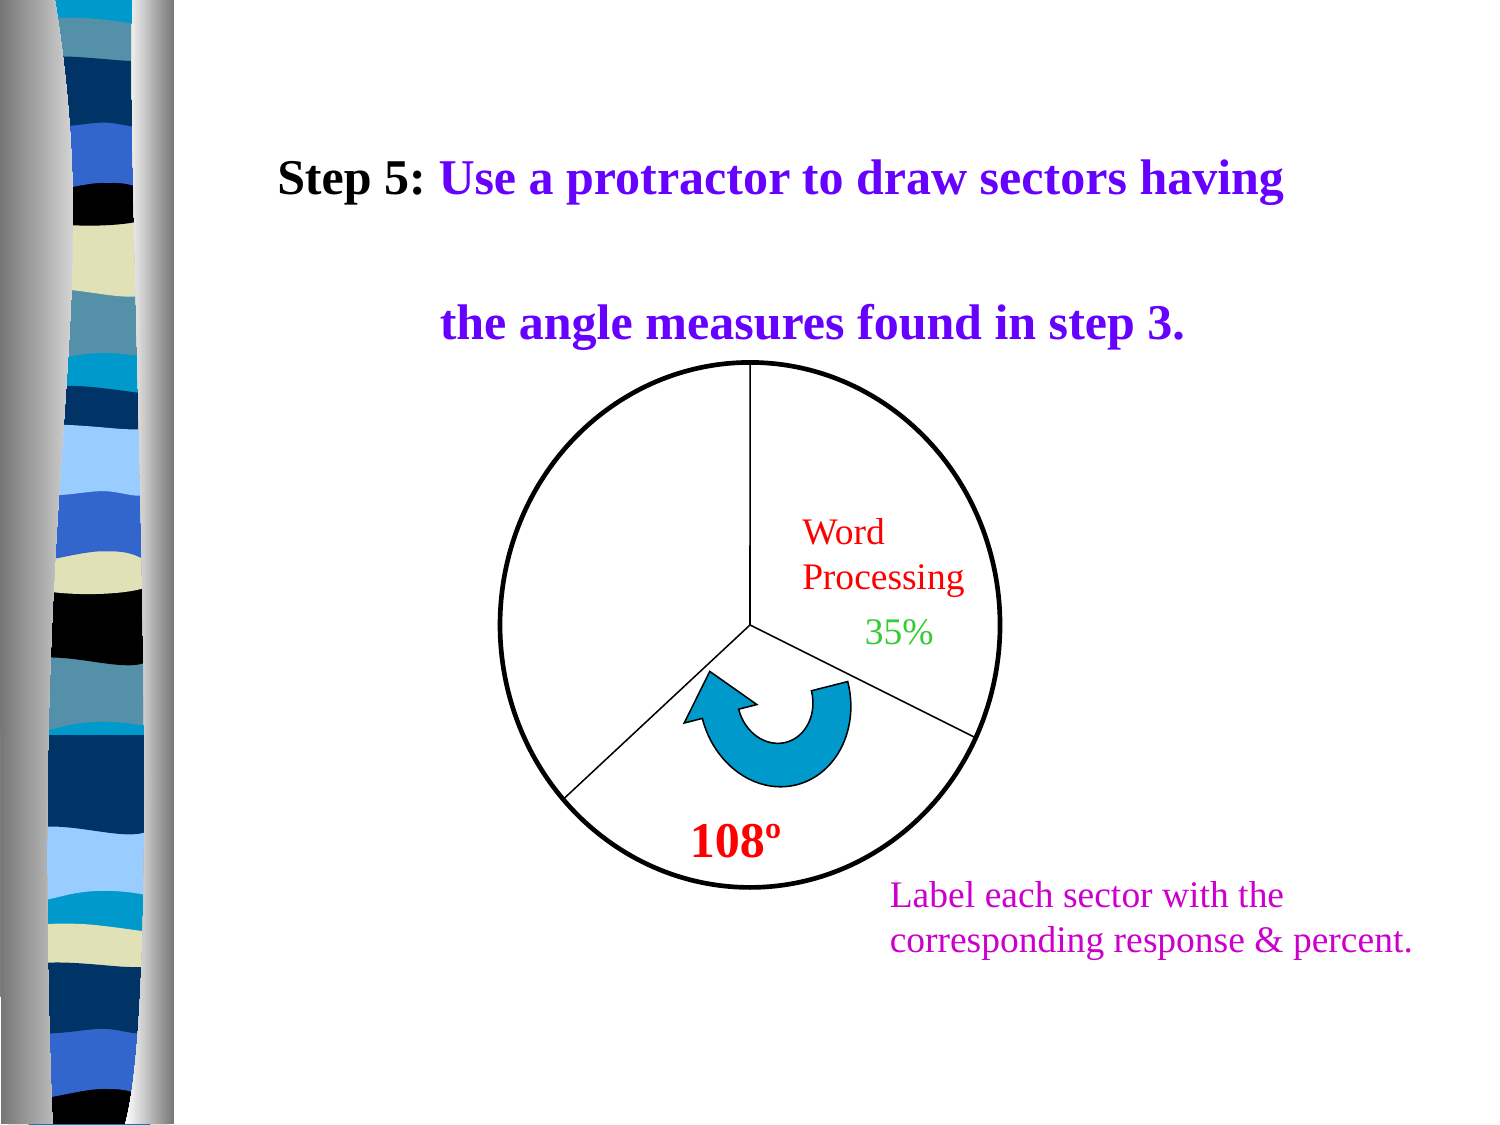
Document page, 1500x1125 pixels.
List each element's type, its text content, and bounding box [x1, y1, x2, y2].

text_box Label each sector with the corresponding response & percent. [875, 862, 1438, 968]
text_box [500, 362, 1001, 888]
text_box 35% [849, 599, 975, 660]
text_box [684, 671, 851, 787]
text_box Word Processing [787, 499, 1013, 605]
text_box 108º [674, 799, 825, 875]
text_box Step 5: Use a protractor to draw sectors having the angle measures found in step 3. [262, 137, 1363, 358]
